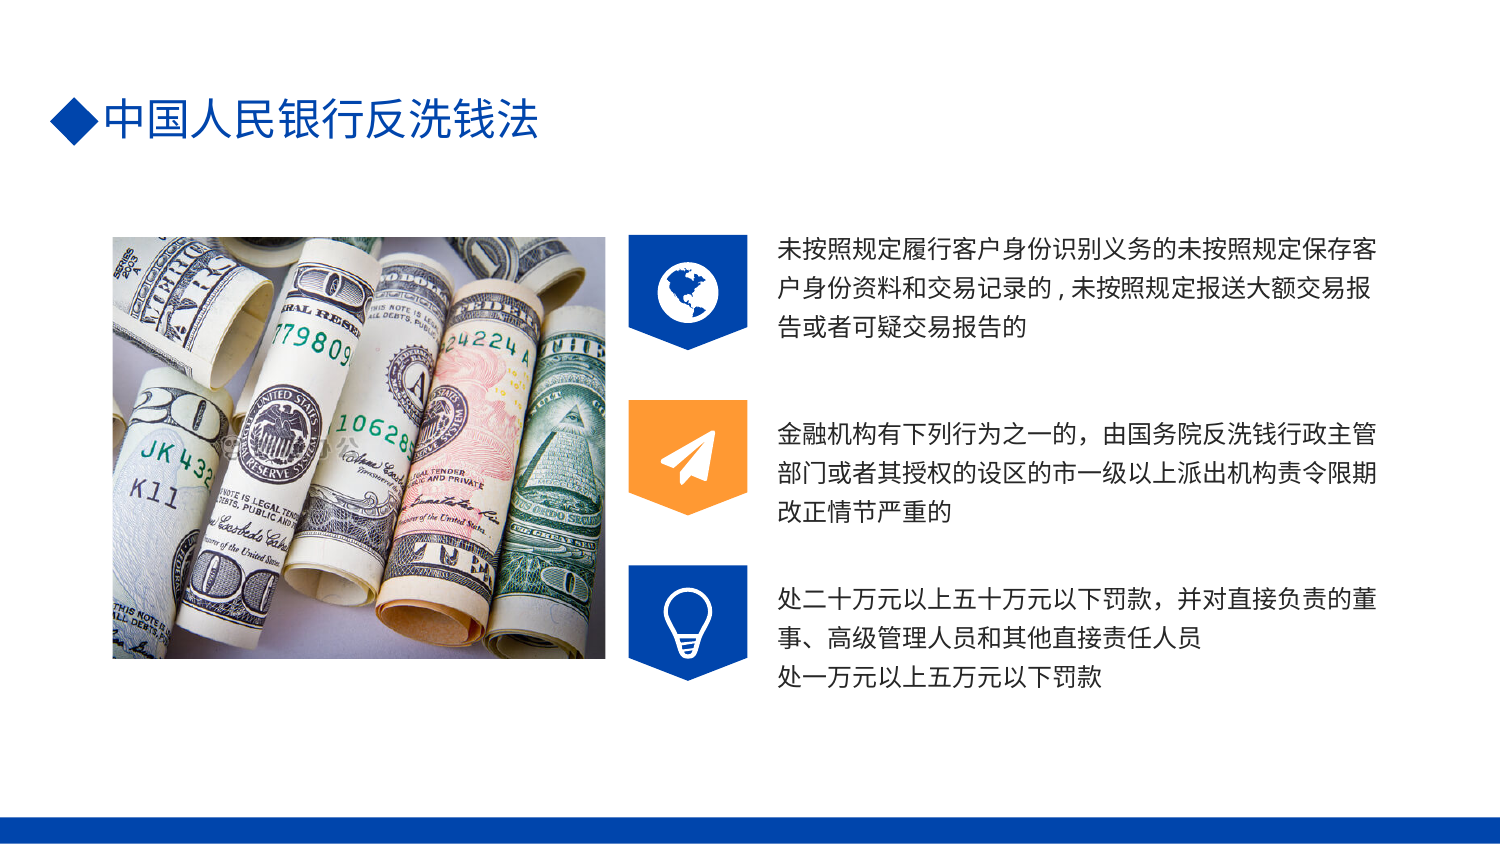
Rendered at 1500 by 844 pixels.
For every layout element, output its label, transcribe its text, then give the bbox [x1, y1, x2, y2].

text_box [628, 234, 748, 681]
text_box 未按照规定履行客户身份识别义务的未按照规定保存客户身份资料和交易记录的,未按照规定报送大额交易报告或者可疑交易报告的 [762, 217, 1400, 349]
picture [112, 237, 606, 659]
text_box 金融机构有下列行为之一的，由国务院反洗钱行政主管部门或者其授权的设区的市一级以上派出机构责令限期改正情节严重的 [762, 402, 1400, 534]
text_box 中国人民银行反洗钱法 [87, 84, 821, 152]
text_box 处二十万元以上五十万元以下罚款，并对直接负责的董事、高级管理人员和其他直接责任人员 处一万元以上五万元以下罚款 [762, 567, 1400, 699]
